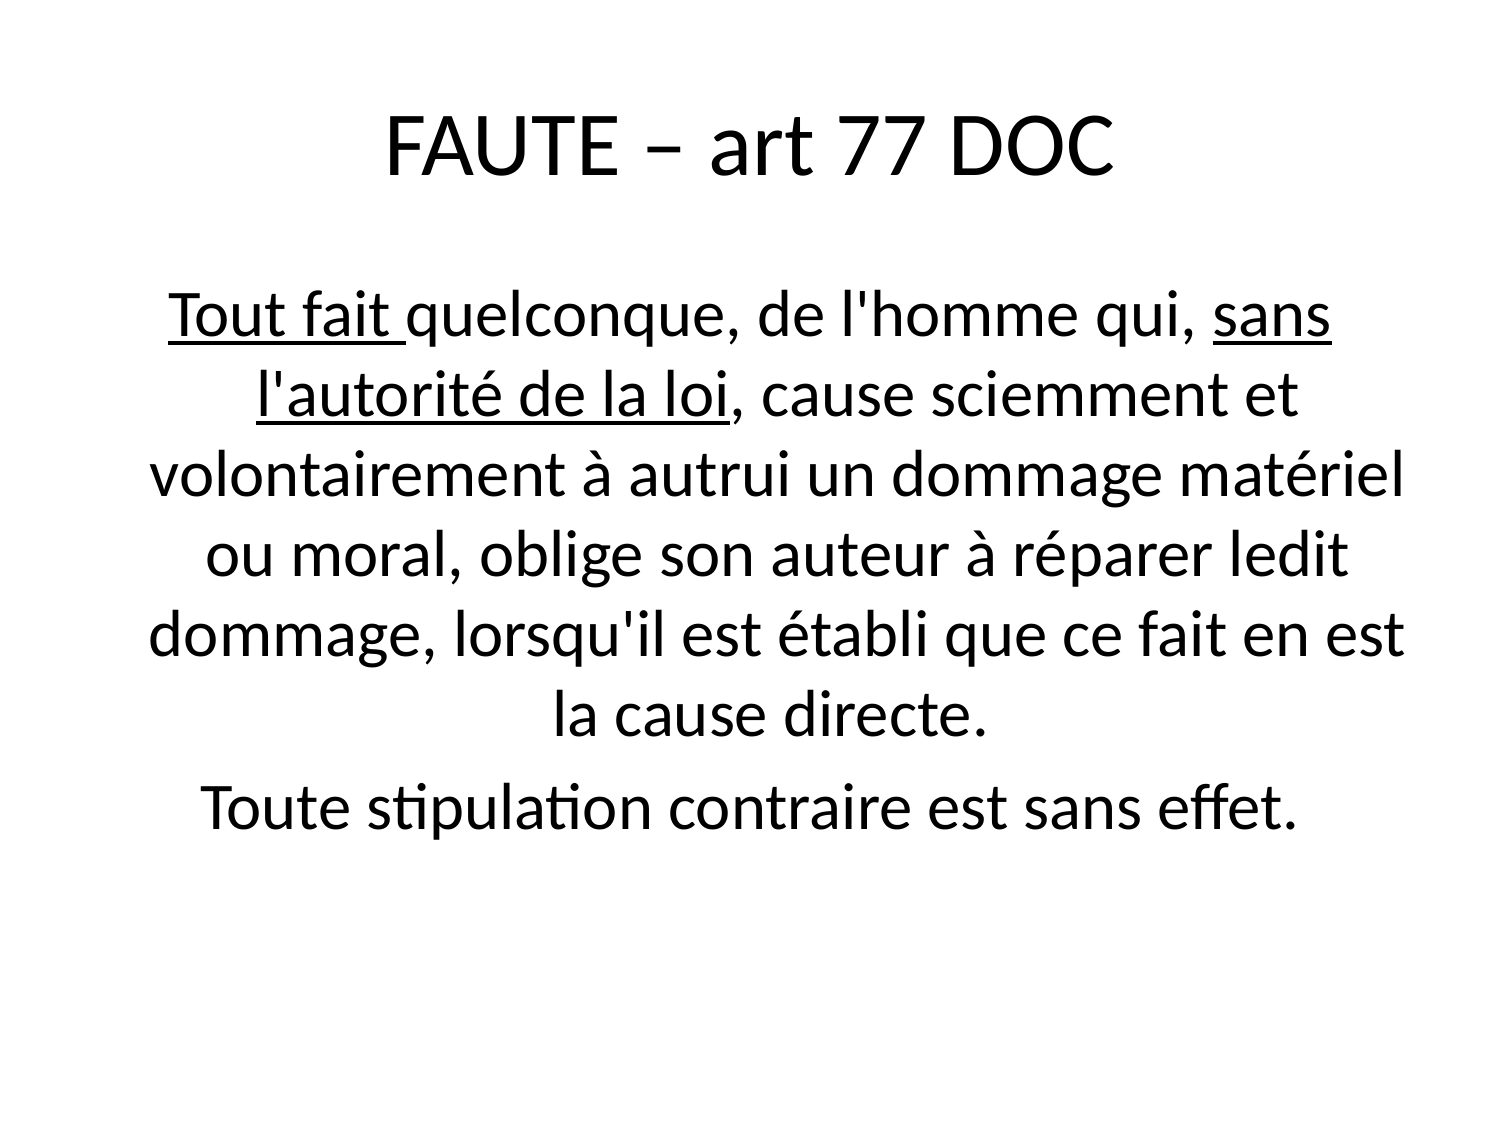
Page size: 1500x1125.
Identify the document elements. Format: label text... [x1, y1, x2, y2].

list Tout fait quelconque, de l'homme qui, sans l'autorité de la loi, cause sciemment et volontairement à autrui un dommage matériel ou moral, oblige son auteur à réparer ledit dommage, lorsqu'il est établi que ce fait en est la cause directe. Toute stipulation contraire est sans effet. [75, 262, 1425, 1005]
title FAUTE – art 77 DOC [75, 45, 1425, 233]
